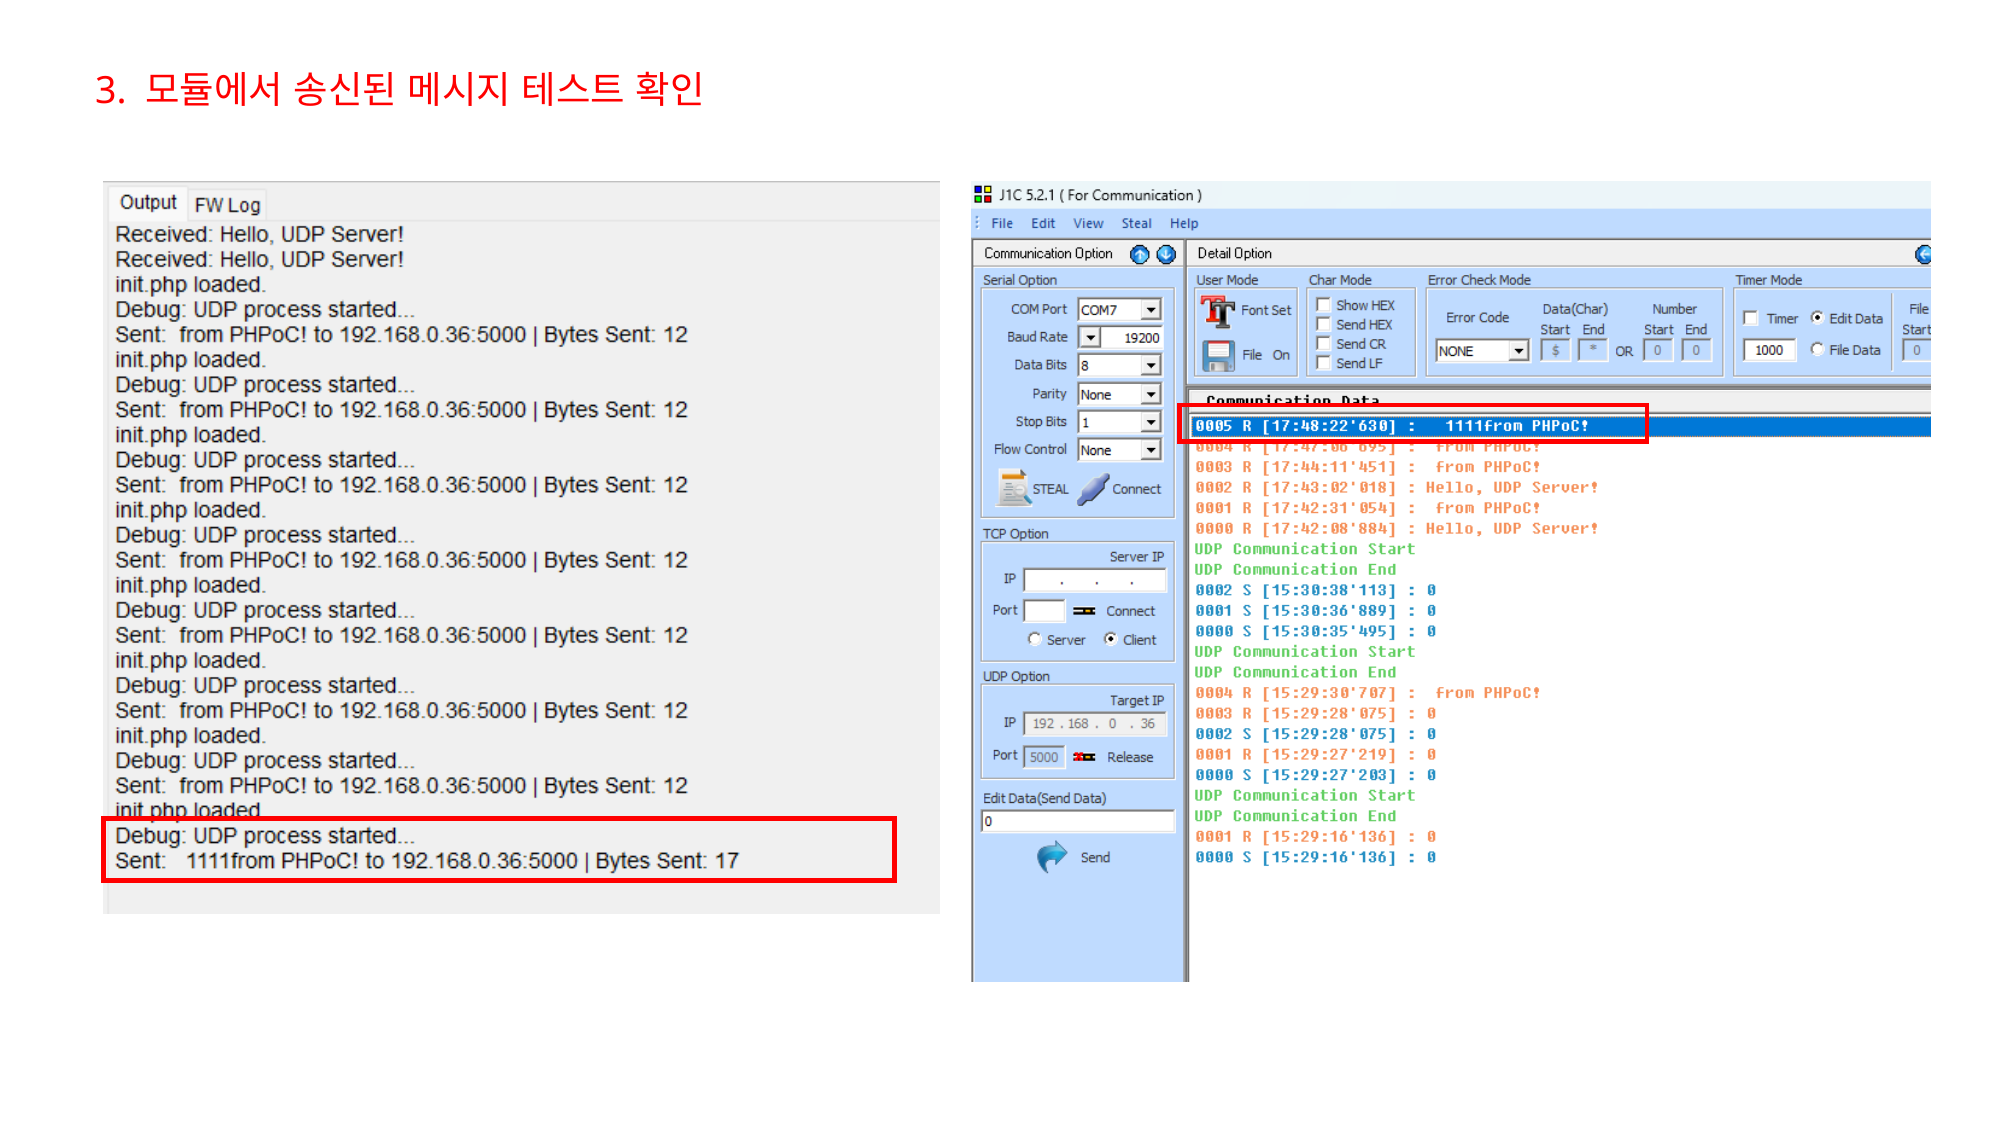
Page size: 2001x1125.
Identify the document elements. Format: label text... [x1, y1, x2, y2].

picture [103, 181, 940, 914]
text_box 3. 모듈에서 송신된 메시지 테스트 확인 [80, 58, 809, 119]
picture [971, 181, 1931, 982]
